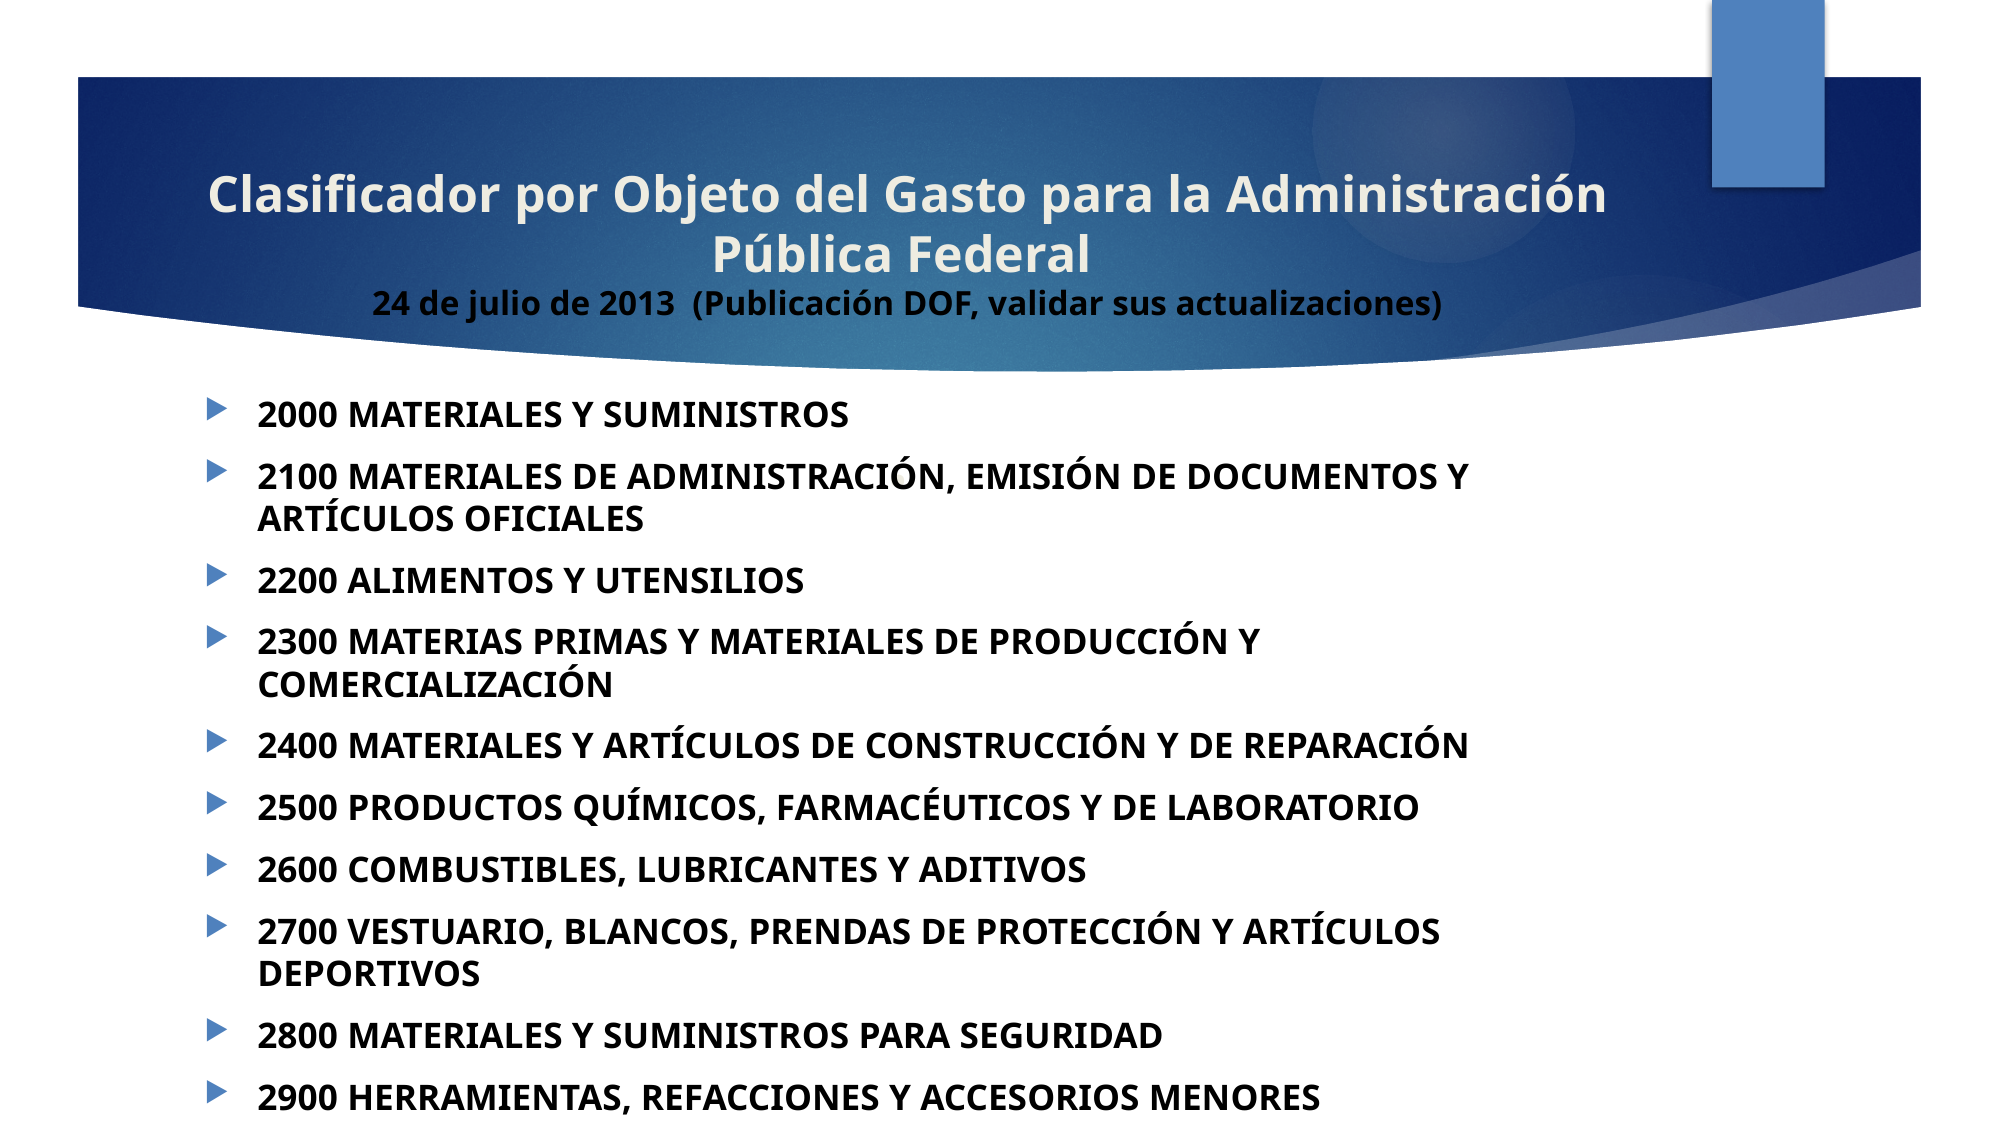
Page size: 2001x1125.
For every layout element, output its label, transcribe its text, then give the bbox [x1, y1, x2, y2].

title Clasificador por Objeto del Gasto para la Administración Pública Federal 24 de julio de 2013 (Publicación DOF, validar sus actualizaciones) . [189, 159, 1627, 325]
list 2000 MATERIALES Y SUMINISTROS 2100 MATERIALES DE ADMINISTRACIÓN, EMISIÓN DE DOCUMENTOS Y ARTÍCULOS OFICIALES 2200 ALIMENTOS Y UTENSILIOS 2300 MATERIAS PRIMAS Y MATERIALES DE PRODUCCIÓN Y COMERCIALIZACIÓN 2400 MATERIALES Y ARTÍCULOS DE CONSTRUCCIÓN Y DE REPARACIÓN 2500 PRODUCTOS QUÍMICOS, FARMACÉUTICOS Y DE LABORATORIO 2600 COMBUSTIBLES, LUBRICANTES Y ADITIVOS 2700 VESTUARIO, BLANCOS, PRENDAS DE PROTECCIÓN Y ARTÍCULOS DEPORTIVOS 2800 MATERIALES Y SUMINISTROS PARA SEGURIDAD 2900 HERRAMIENTAS, REFACCIONES Y ACCESORIOS MENORES [189, 384, 1627, 1125]
